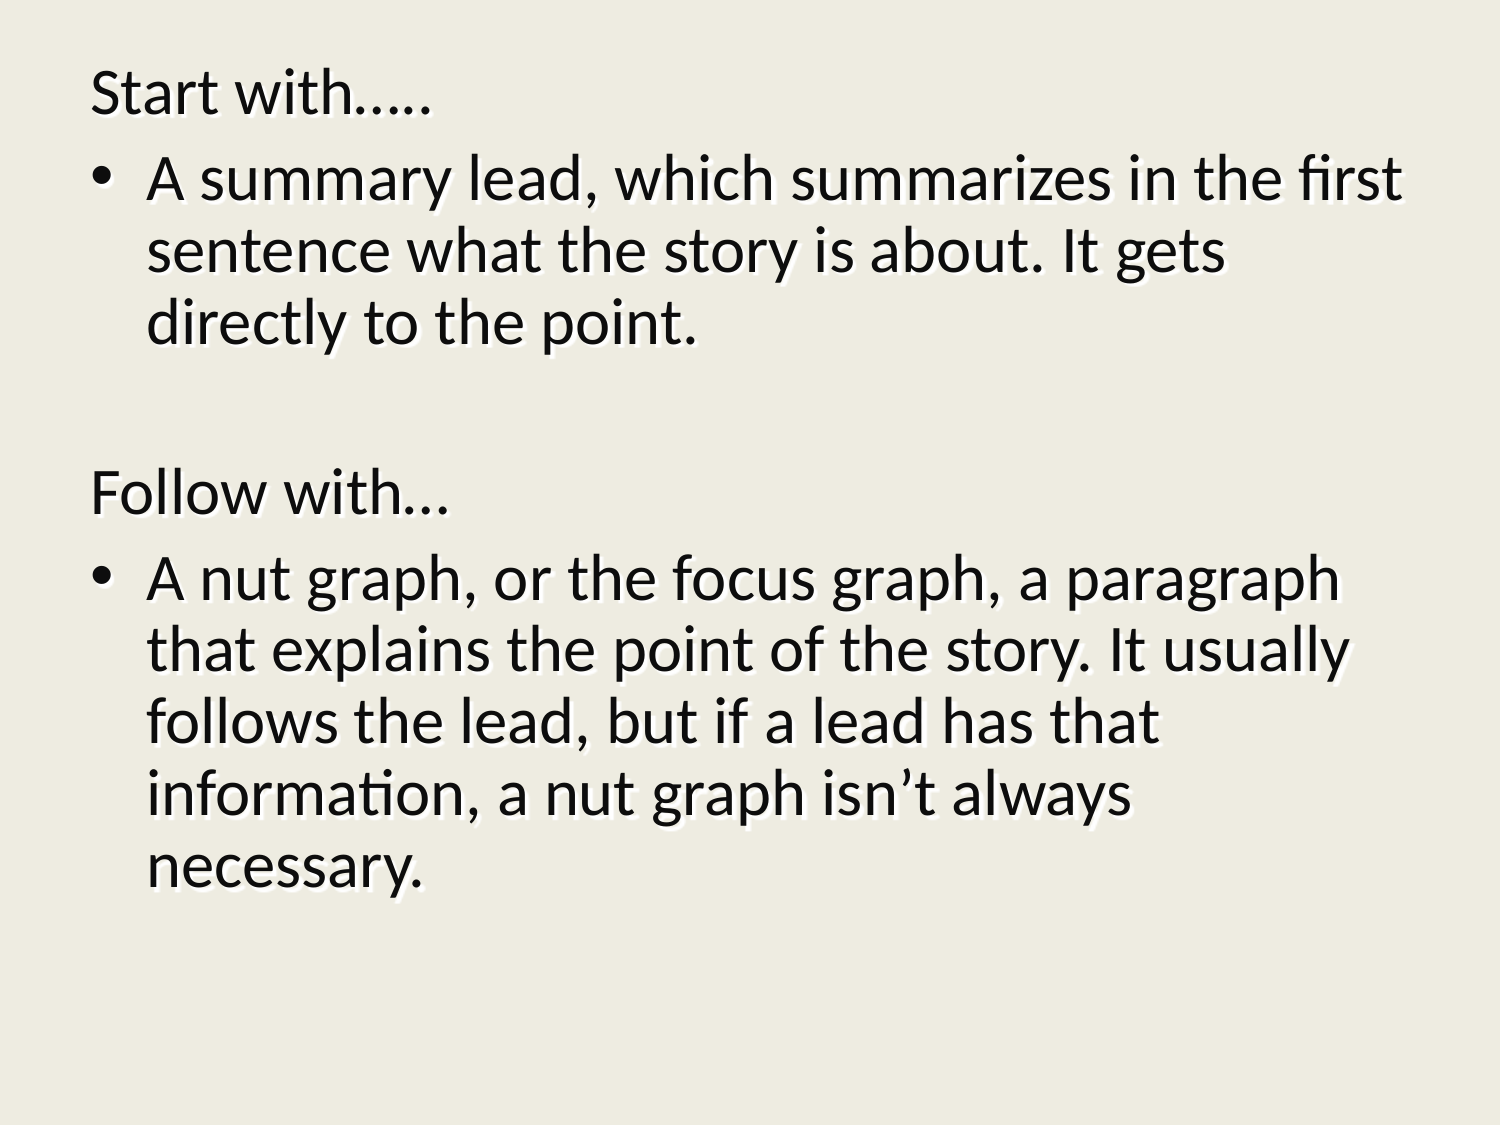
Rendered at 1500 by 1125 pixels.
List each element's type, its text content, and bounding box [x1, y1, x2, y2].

list Start with….. A summary lead, which summarizes in the first sentence what the story is about. It gets directly to the point. Follow with… A nut graph, or the focus graph, a paragraph that explains the point of the story. It usually follows the lead, but if a lead has that information, a nut graph isn’t always necessary. [75, 50, 1425, 1005]
